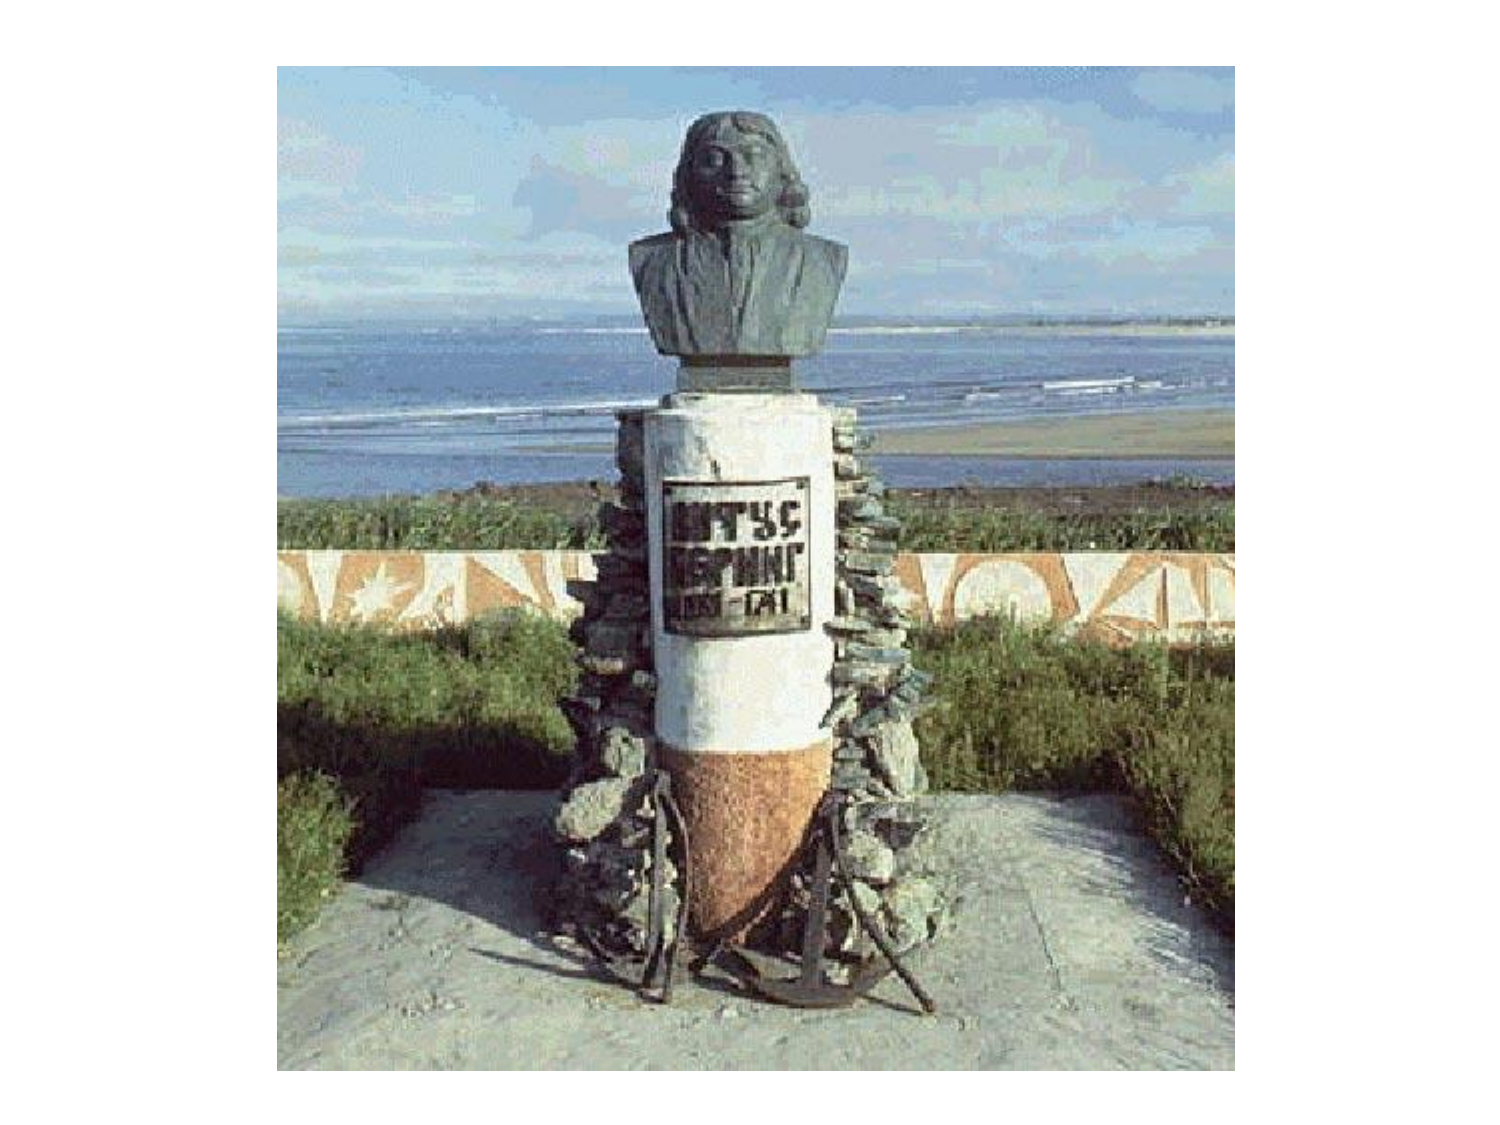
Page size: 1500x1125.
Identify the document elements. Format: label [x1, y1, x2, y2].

picture [277, 66, 1235, 1071]
